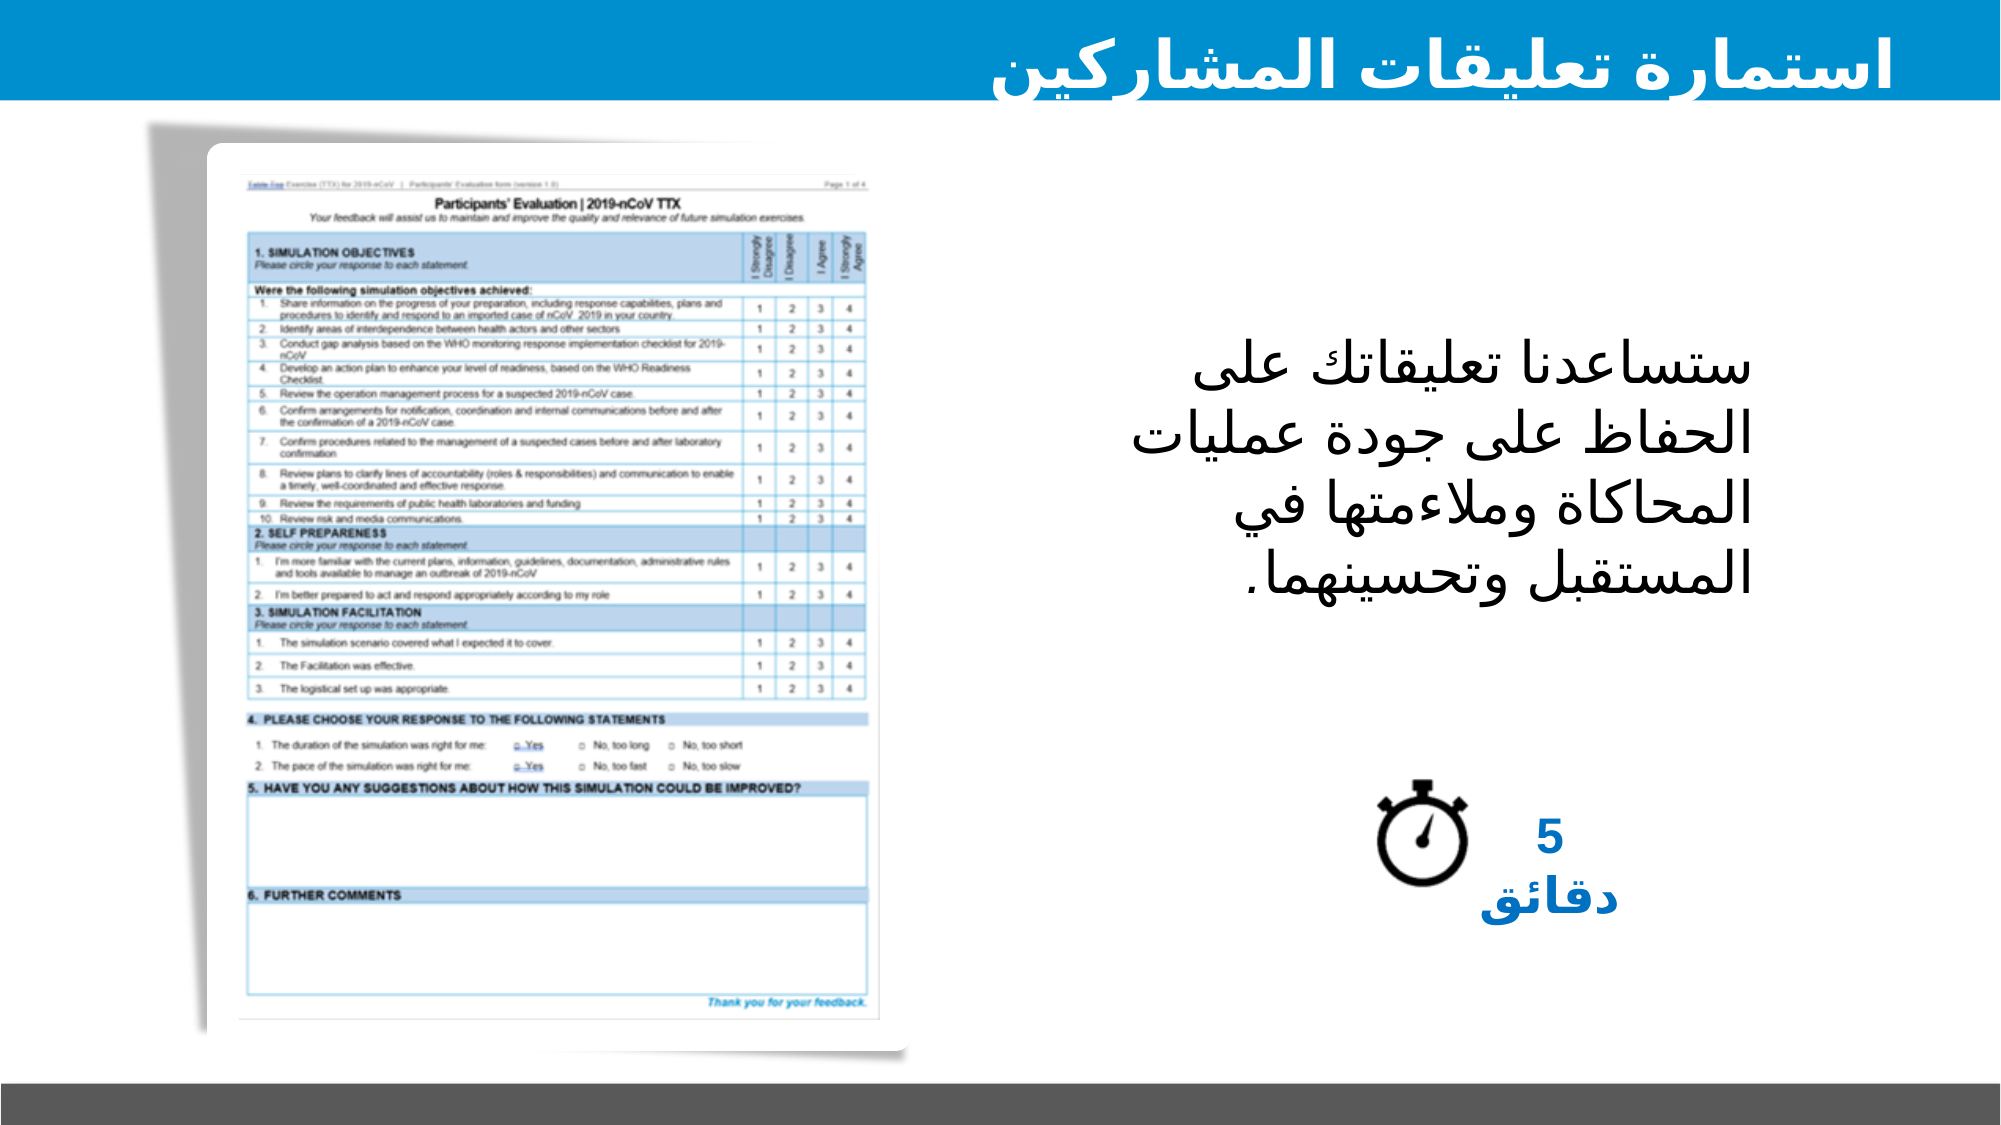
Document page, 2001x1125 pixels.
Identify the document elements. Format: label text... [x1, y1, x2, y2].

text_box ستساعدنا تعليقاتك على الحفاظ على جودة عمليات المحاكاة وملاءمتها في المستقبل وتحسينهما. [1475, 323, 1757, 605]
text_box 5 دقائق [1475, 801, 1633, 924]
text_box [137, 112, 1470, 1073]
picture [0, 1077, 2000, 1125]
title استمارة تعليقات المشاركين [37, 19, 1900, 210]
